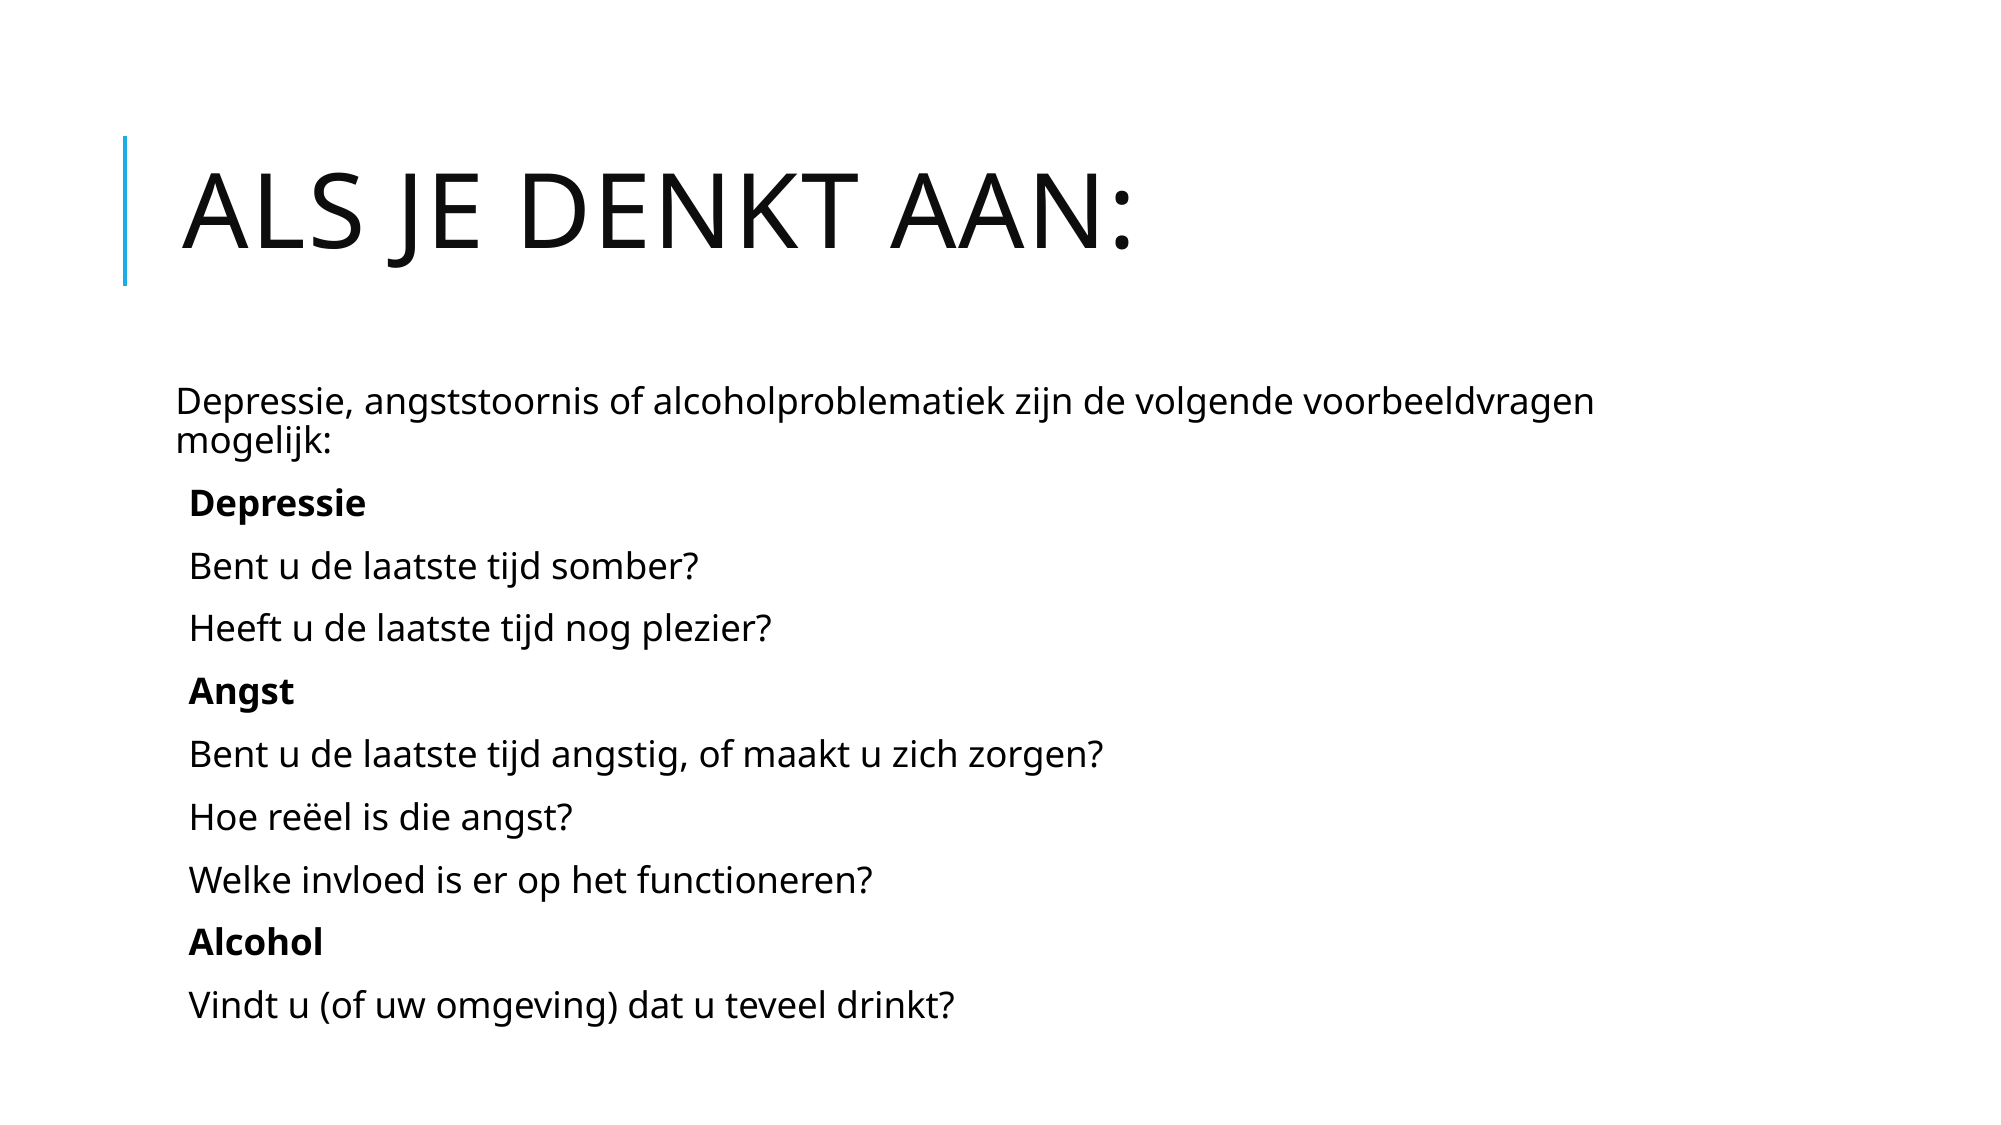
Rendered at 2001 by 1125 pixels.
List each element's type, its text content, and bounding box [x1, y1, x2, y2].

title Als je denkt aan: [168, 96, 1763, 342]
list Depressie, angststoornis of alcoholproblematiek zijn de volgende voorbeeldvragen mogelijk: Depressie Bent u de laatste tijd somber? Heeft u de laatste tijd nog plezier? Angst Bent u de laatste tijd angstig, of maakt u zich zorgen? Hoe reëel is die angst? Welke invloed is er op het functioneren? Alcohol Vindt u (of uw omgeving) dat u teveel drinkt? [168, 375, 1763, 1035]
